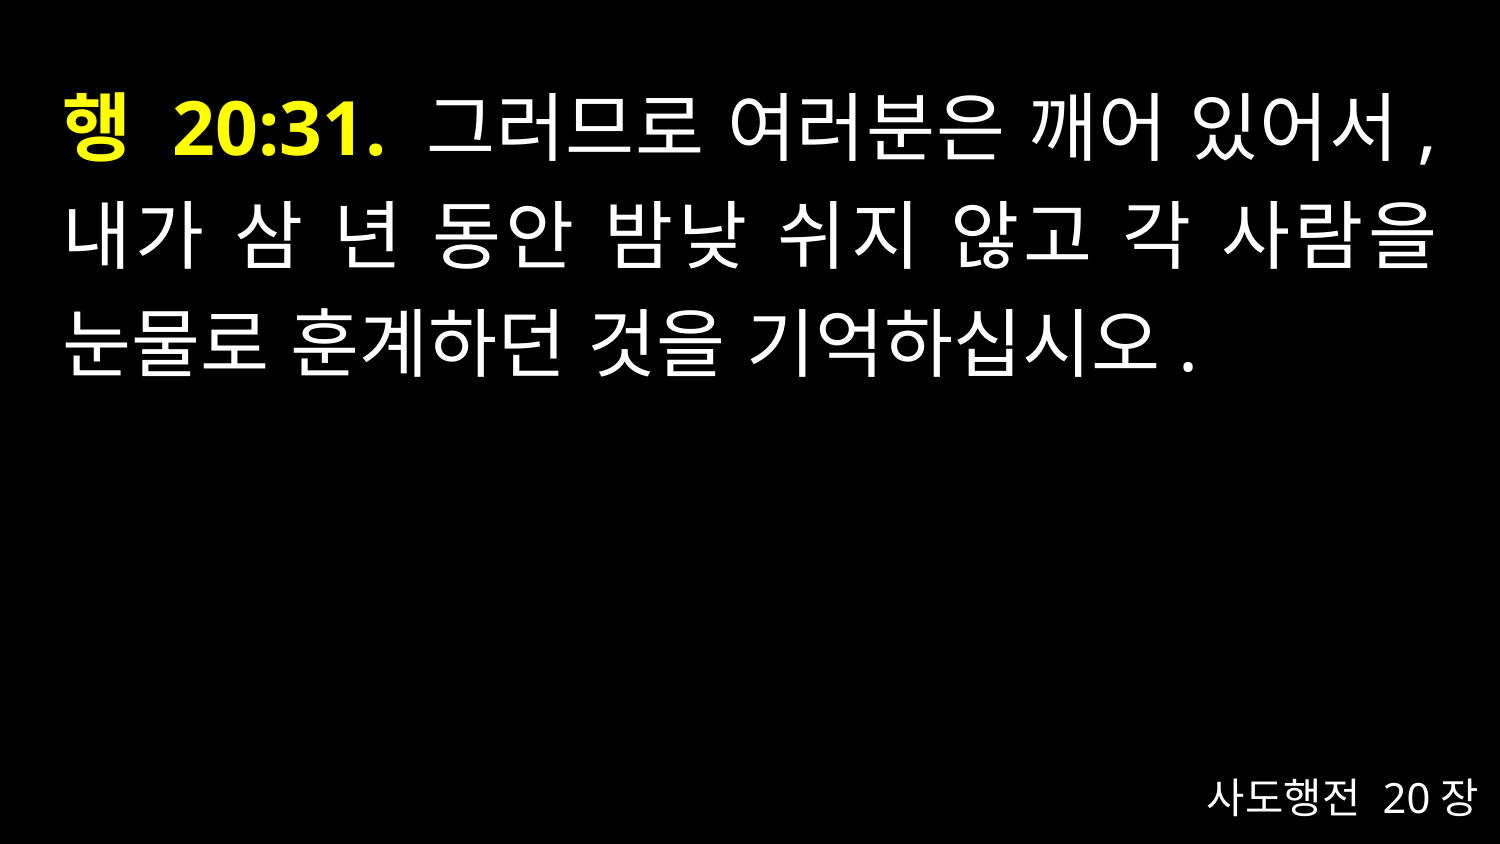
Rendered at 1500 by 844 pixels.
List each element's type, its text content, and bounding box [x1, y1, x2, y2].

title 행 20:31. 그러므로 여러분은 깨어 있어서, 내가 삼 년 동안 밤낮 쉬지 않고 각 사람을 눈물로 훈계하던 것을 기억하십시오. [0, 0, 1500, 844]
subtitle 사도행전 20장 [916, 770, 1500, 844]
